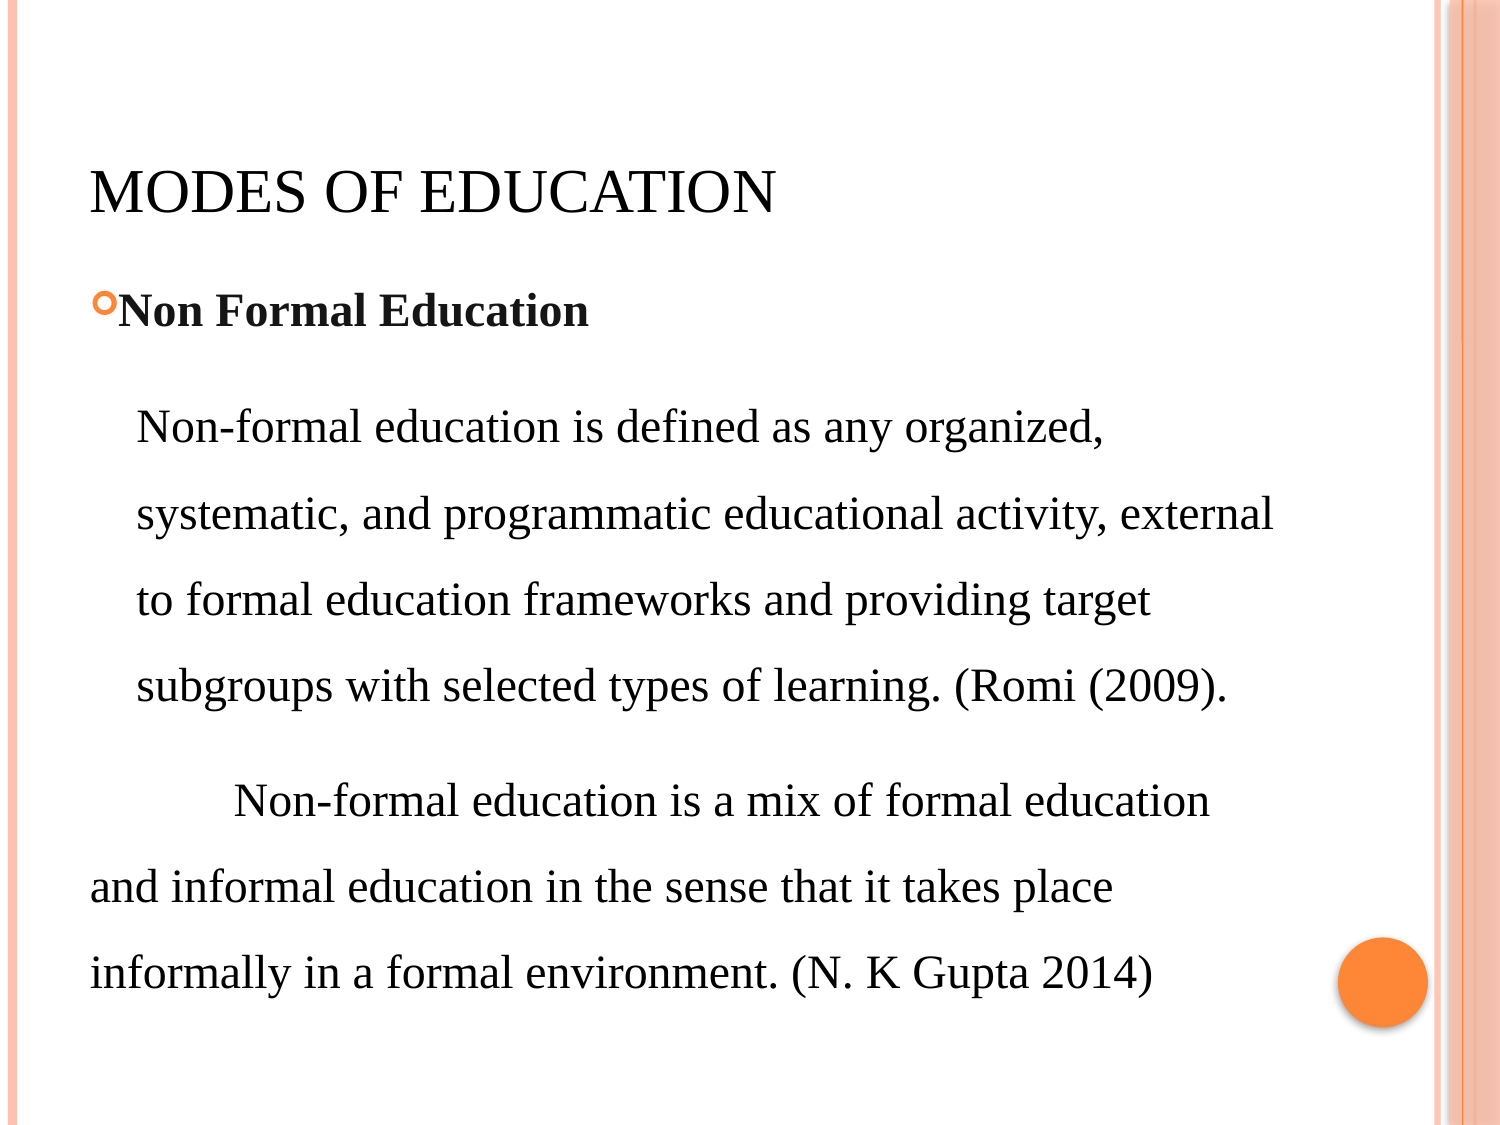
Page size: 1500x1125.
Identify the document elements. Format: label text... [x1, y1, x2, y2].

title Modes of Education [75, 45, 1300, 233]
list Non Formal Education Non-formal education is defined as any organized, systematic, and programmatic educational activity, external to formal education frameworks and providing target subgroups with selected types of learning. (Romi (2009). Non-formal education is a mix of formal education and informal education in the sense that it takes place informally in a formal environment. (N. K Gupta 2014) [75, 262, 1300, 1062]
